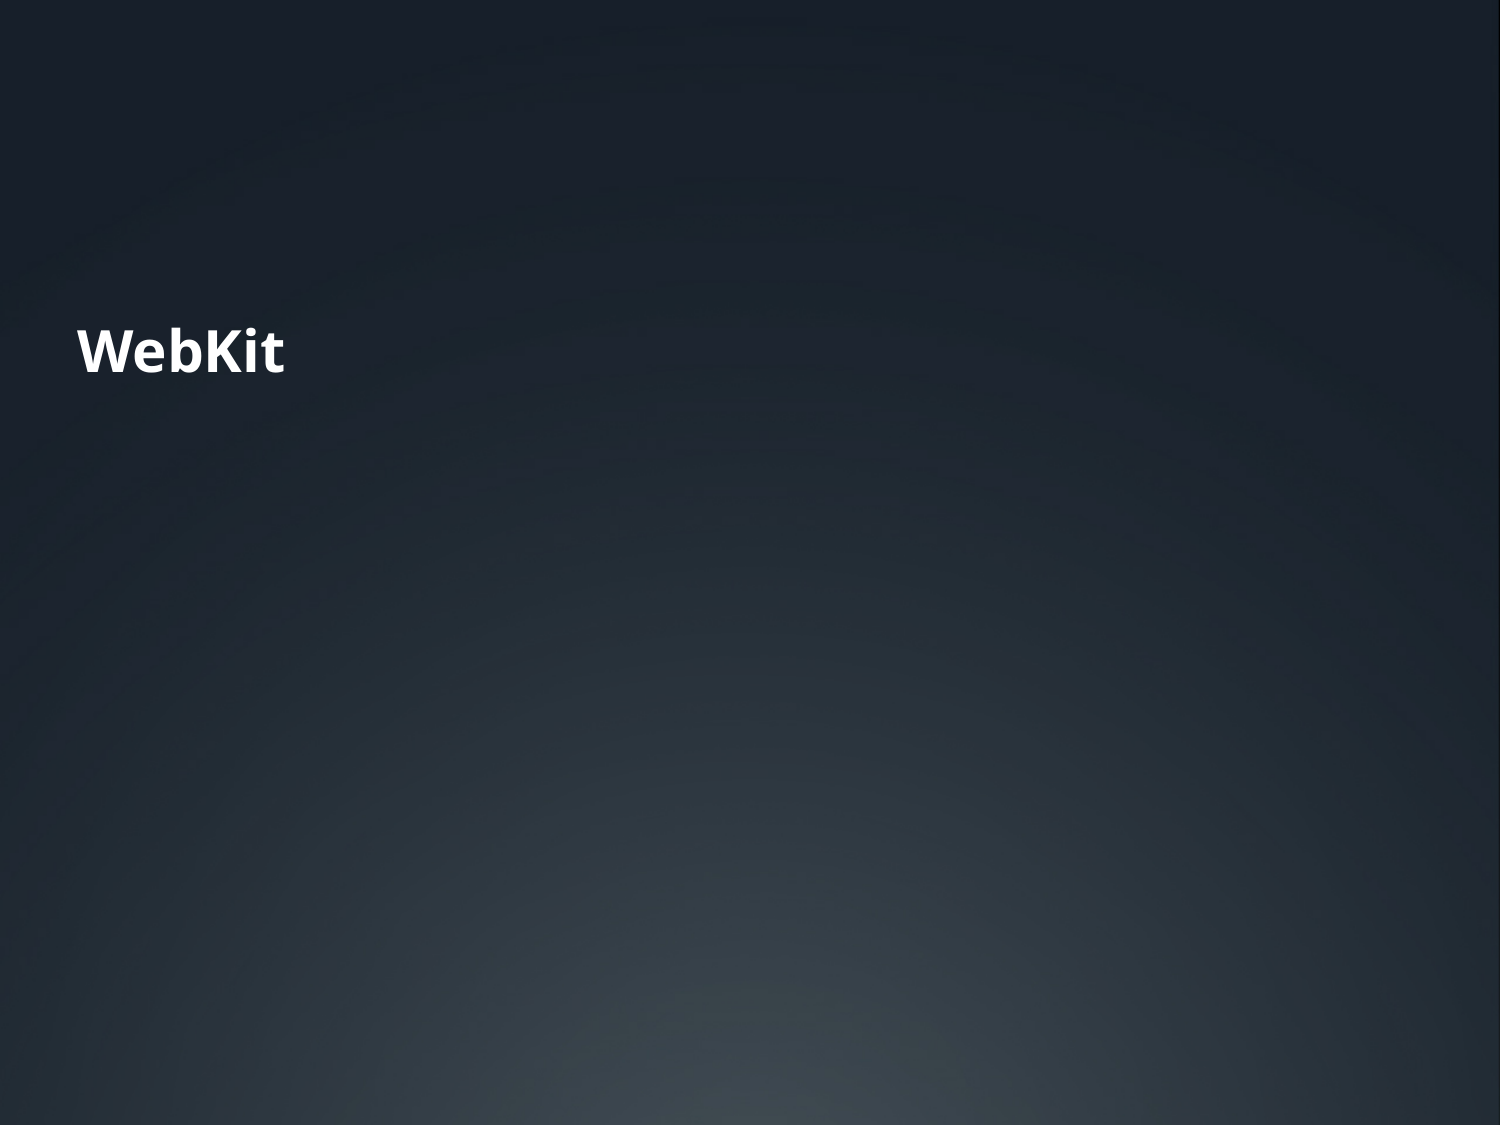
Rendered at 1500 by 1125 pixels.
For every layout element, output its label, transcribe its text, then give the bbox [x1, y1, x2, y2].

picture [0, 0, 1500, 1125]
text_box WebKit [62, 306, 301, 392]
